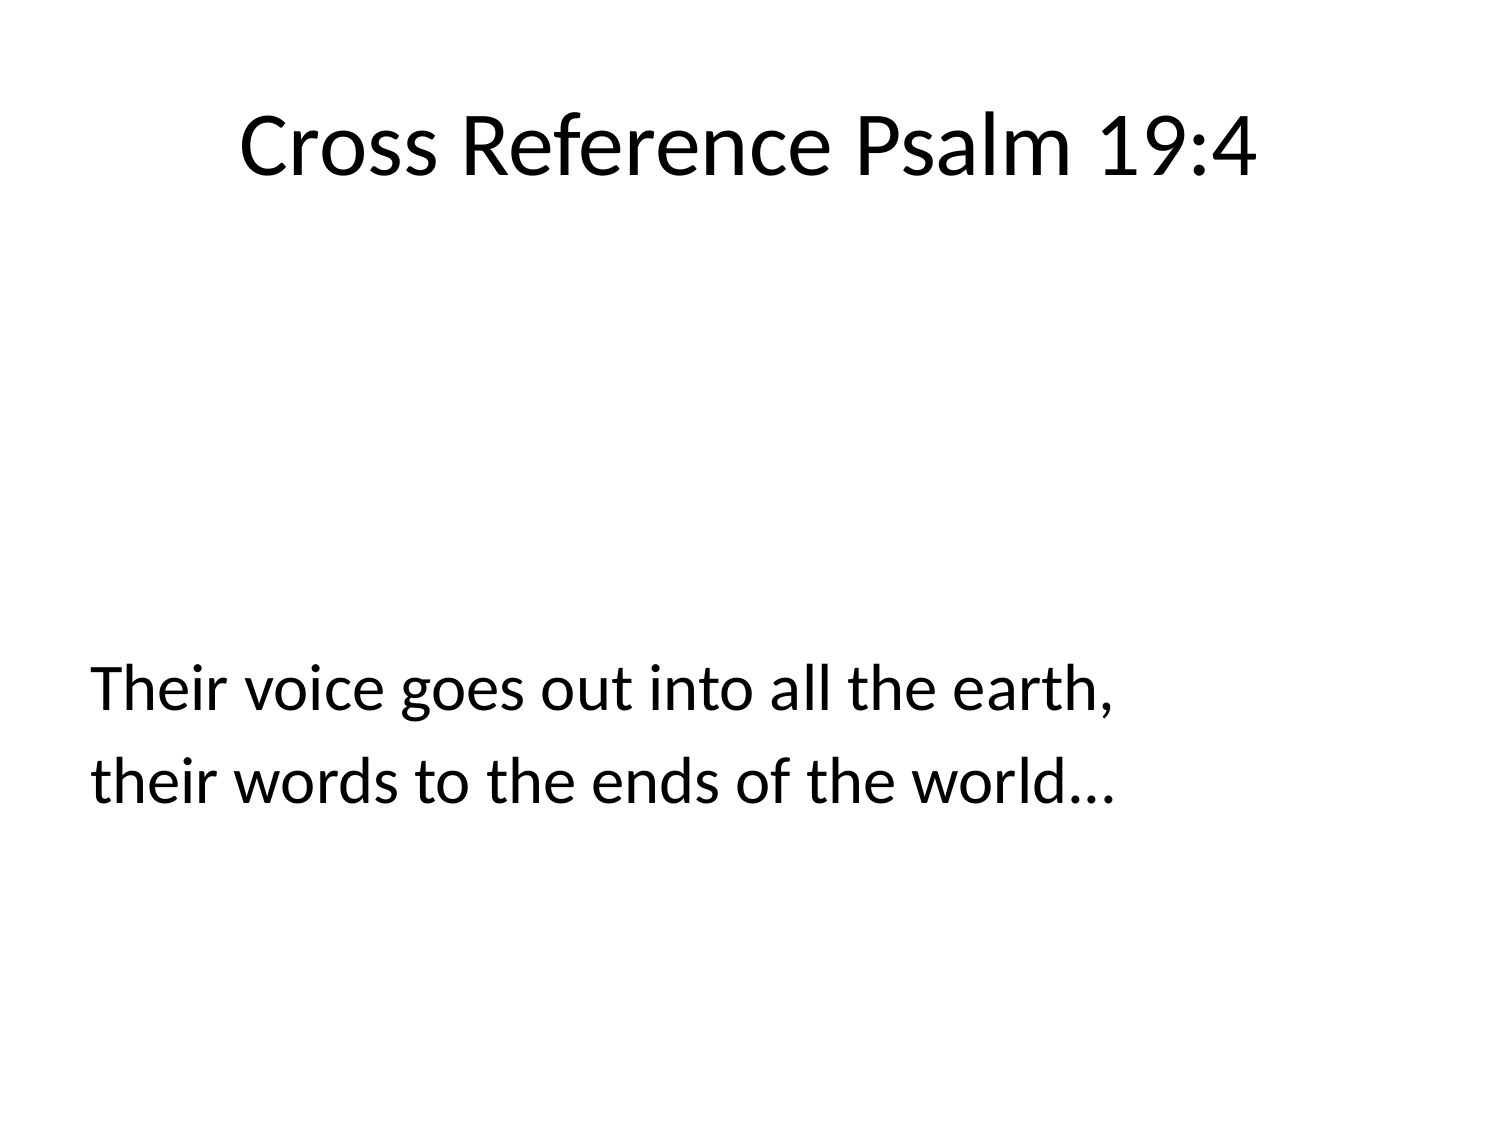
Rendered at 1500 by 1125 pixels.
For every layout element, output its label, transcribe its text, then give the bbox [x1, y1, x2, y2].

title Cross Reference Psalm 19:4 [75, 45, 1425, 233]
list Their voice goes out into all the earth, their words to the ends of the world... [75, 262, 1425, 1005]
